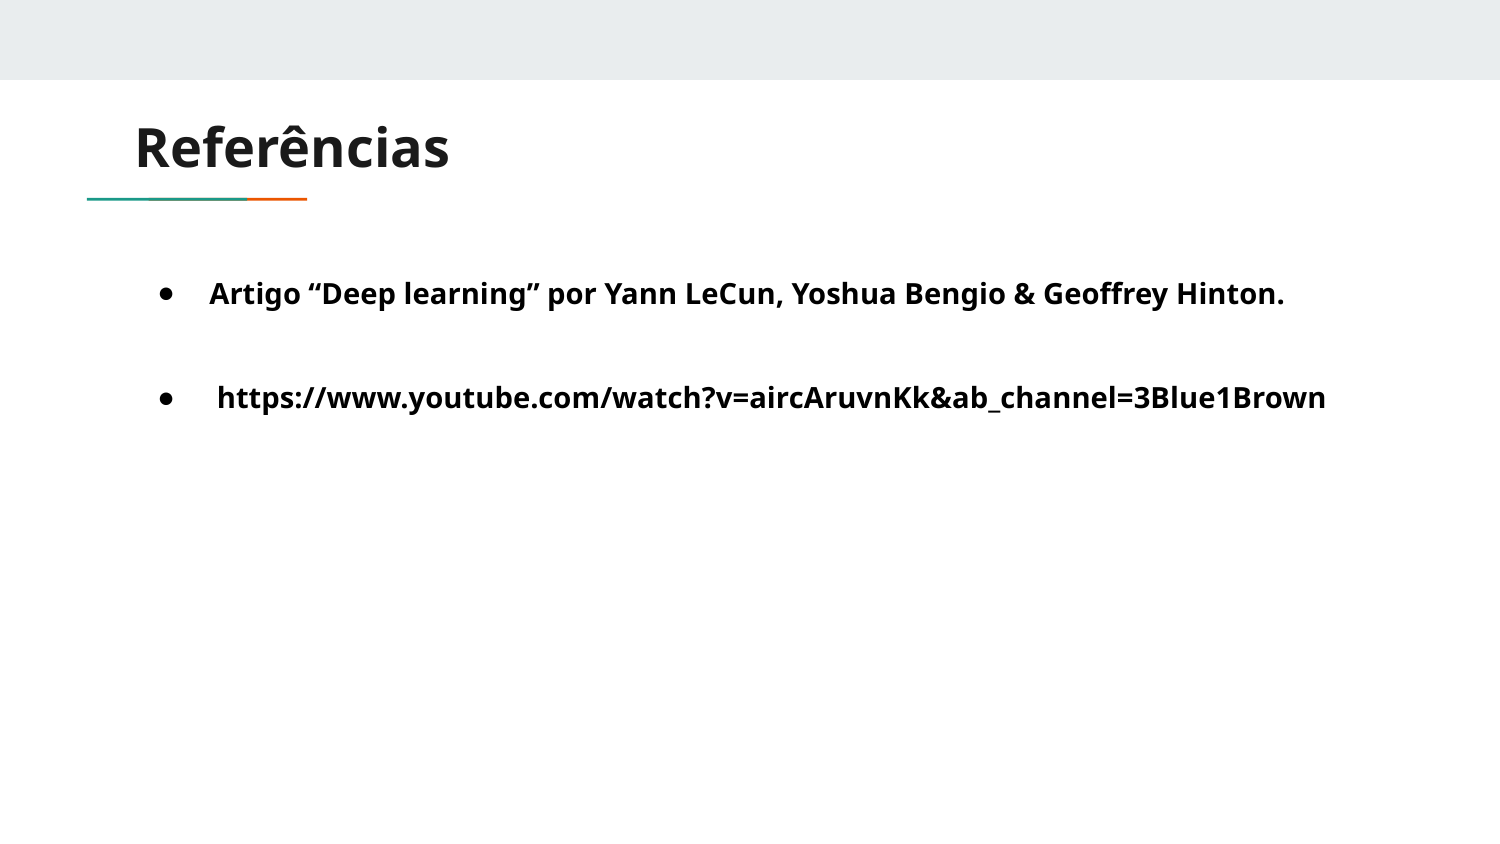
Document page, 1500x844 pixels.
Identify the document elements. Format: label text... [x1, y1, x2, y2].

title Referências [119, 98, 1381, 187]
list Artigo “Deep learning” por Yann LeCun, Yoshua Bengio & Geoffrey Hinton. https://www.youtube.com/watch?v=aircAruvnKk&ab_channel=3Blue1Brown [119, 225, 1381, 798]
